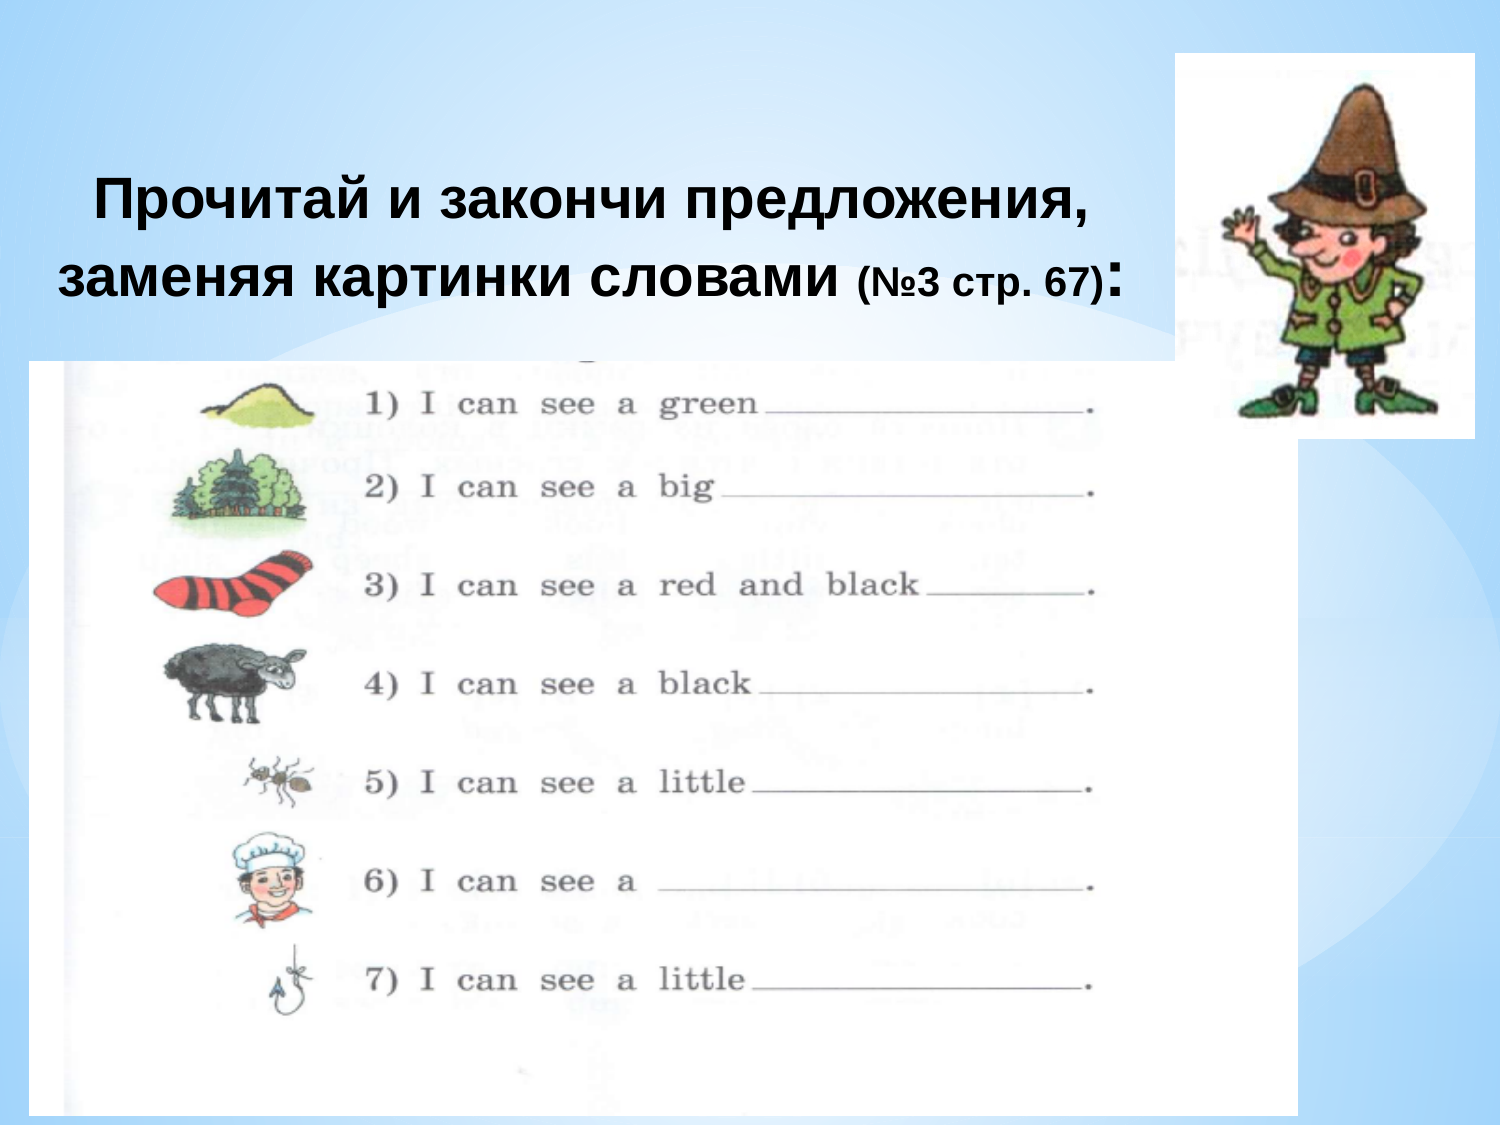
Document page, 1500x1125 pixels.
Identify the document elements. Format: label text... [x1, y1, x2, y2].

picture [29, 53, 1475, 1116]
title Прочитай и закончи предложения, заменяя картинки словами (№3 стр. 67): [27, 152, 1157, 340]
